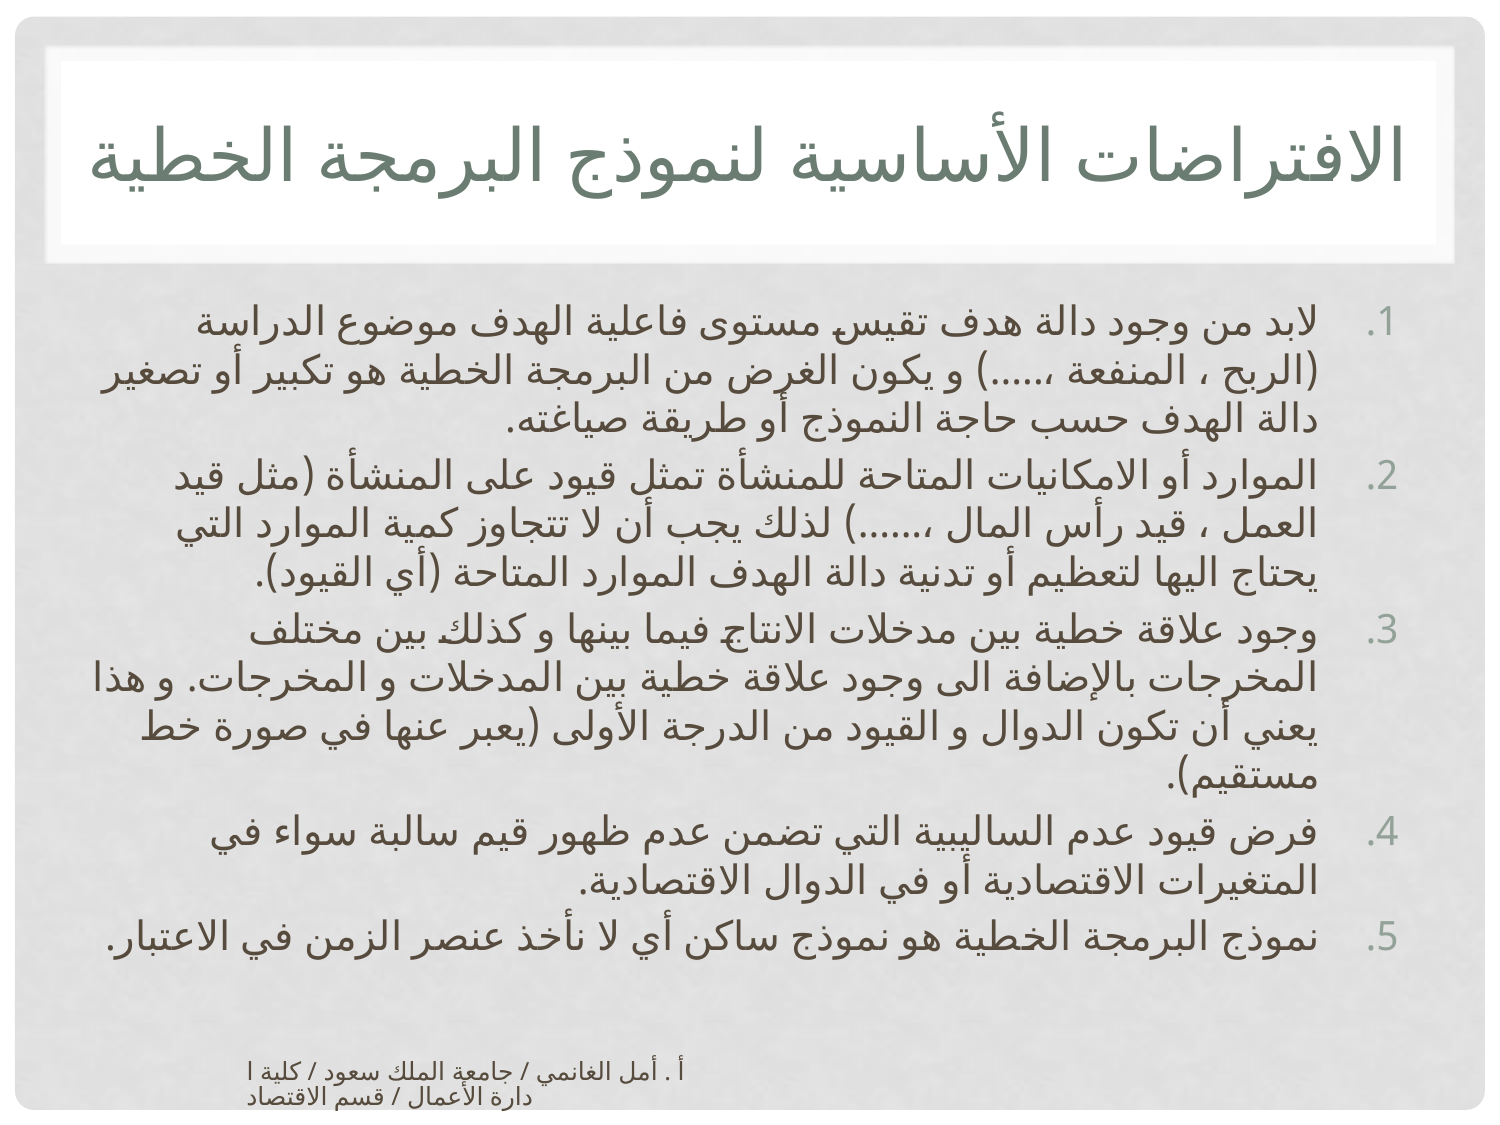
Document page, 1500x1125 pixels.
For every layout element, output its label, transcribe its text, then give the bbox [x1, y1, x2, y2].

title الافتراضات الأساسية لنموذج البرمجة الخطية [69, 66, 1425, 238]
footer أ . أمل الغانمي / جامعة الملك سعود / كلية ادارة الأعمال / قسم الاقتصاد [512, 1042, 988, 1103]
list لابد من وجود دالة هدف تقيس مستوى فاعلية الهدف موضوع الدراسة (الربح ، المنفعة ،.....) و يكون الغرض من البرمجة الخطية هو تكبير أو تصغير دالة الهدف حسب حاجة النموذج أو طريقة صياغته. الموارد أو الامكانيات المتاحة للمنشأة تمثل قيود على المنشأة (مثل قيد العمل ، قيد رأس المال ،......) لذلك يجب أن لا تتجاوز كمية الموارد التي يحتاج اليها لتعظيم أو تدنية دالة الهدف الموارد المتاحة (أي القيود). وجود علاقة خطية بين مدخلات الانتاج فيما بينها و كذلك بين مختلف المخرجات بالإضافة الى وجود علاقة خطية بين المدخلات و المخرجات. و هذا يعني أن تكون الدوال و القيود من الدرجة الأولى (يعبر عنها في صورة خط مستقيم). فرض قيود عدم الساليبية التي تضمن عدم ظهور قيم سالبة سواء في المتغيرات الاقتصادية أو في الدوال الاقتصادية. نموذج البرمجة الخطية هو نموذج ساكن أي لا نأخذ عنصر الزمن في الاعتبار. [75, 287, 1425, 1005]
